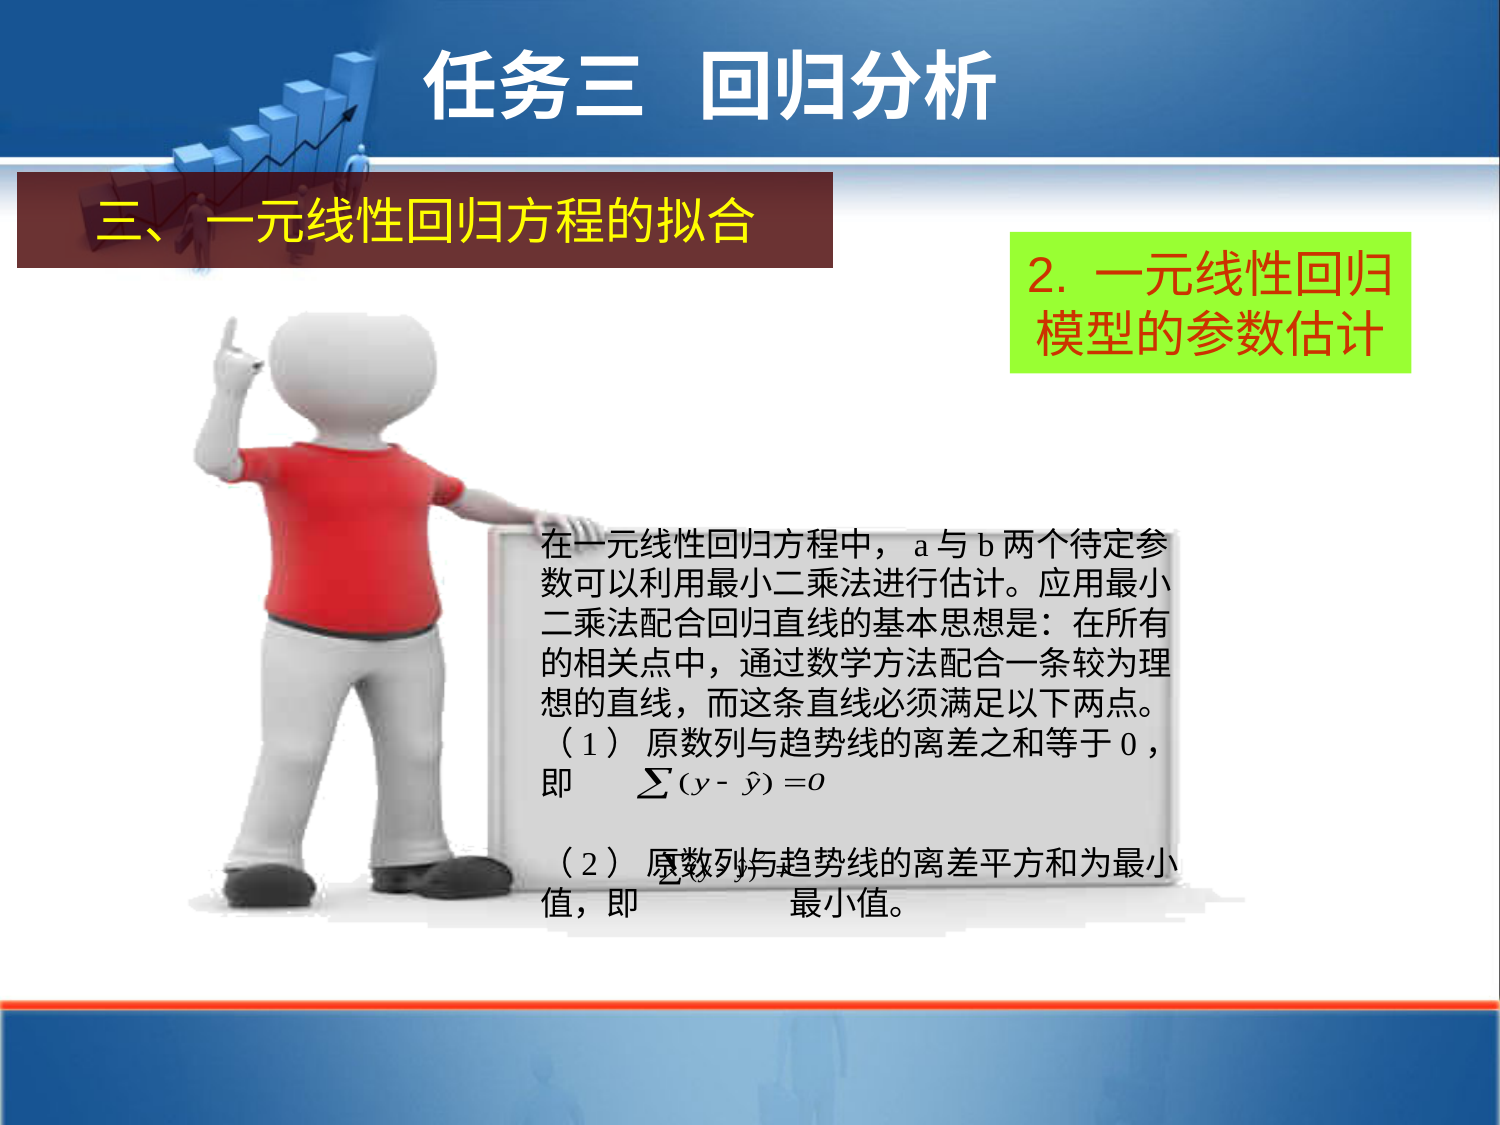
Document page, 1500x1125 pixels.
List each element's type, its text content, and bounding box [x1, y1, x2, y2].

text_box 三、 一元线性回归方程的拟合 [17, 172, 833, 268]
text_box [655, 845, 794, 892]
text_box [631, 763, 833, 806]
text_box 任务三 回归分析 [407, 30, 1341, 136]
picture [0, 0, 1500, 1125]
text_box 2. 一元线性回归模型的参数估计 [1009, 231, 1412, 374]
